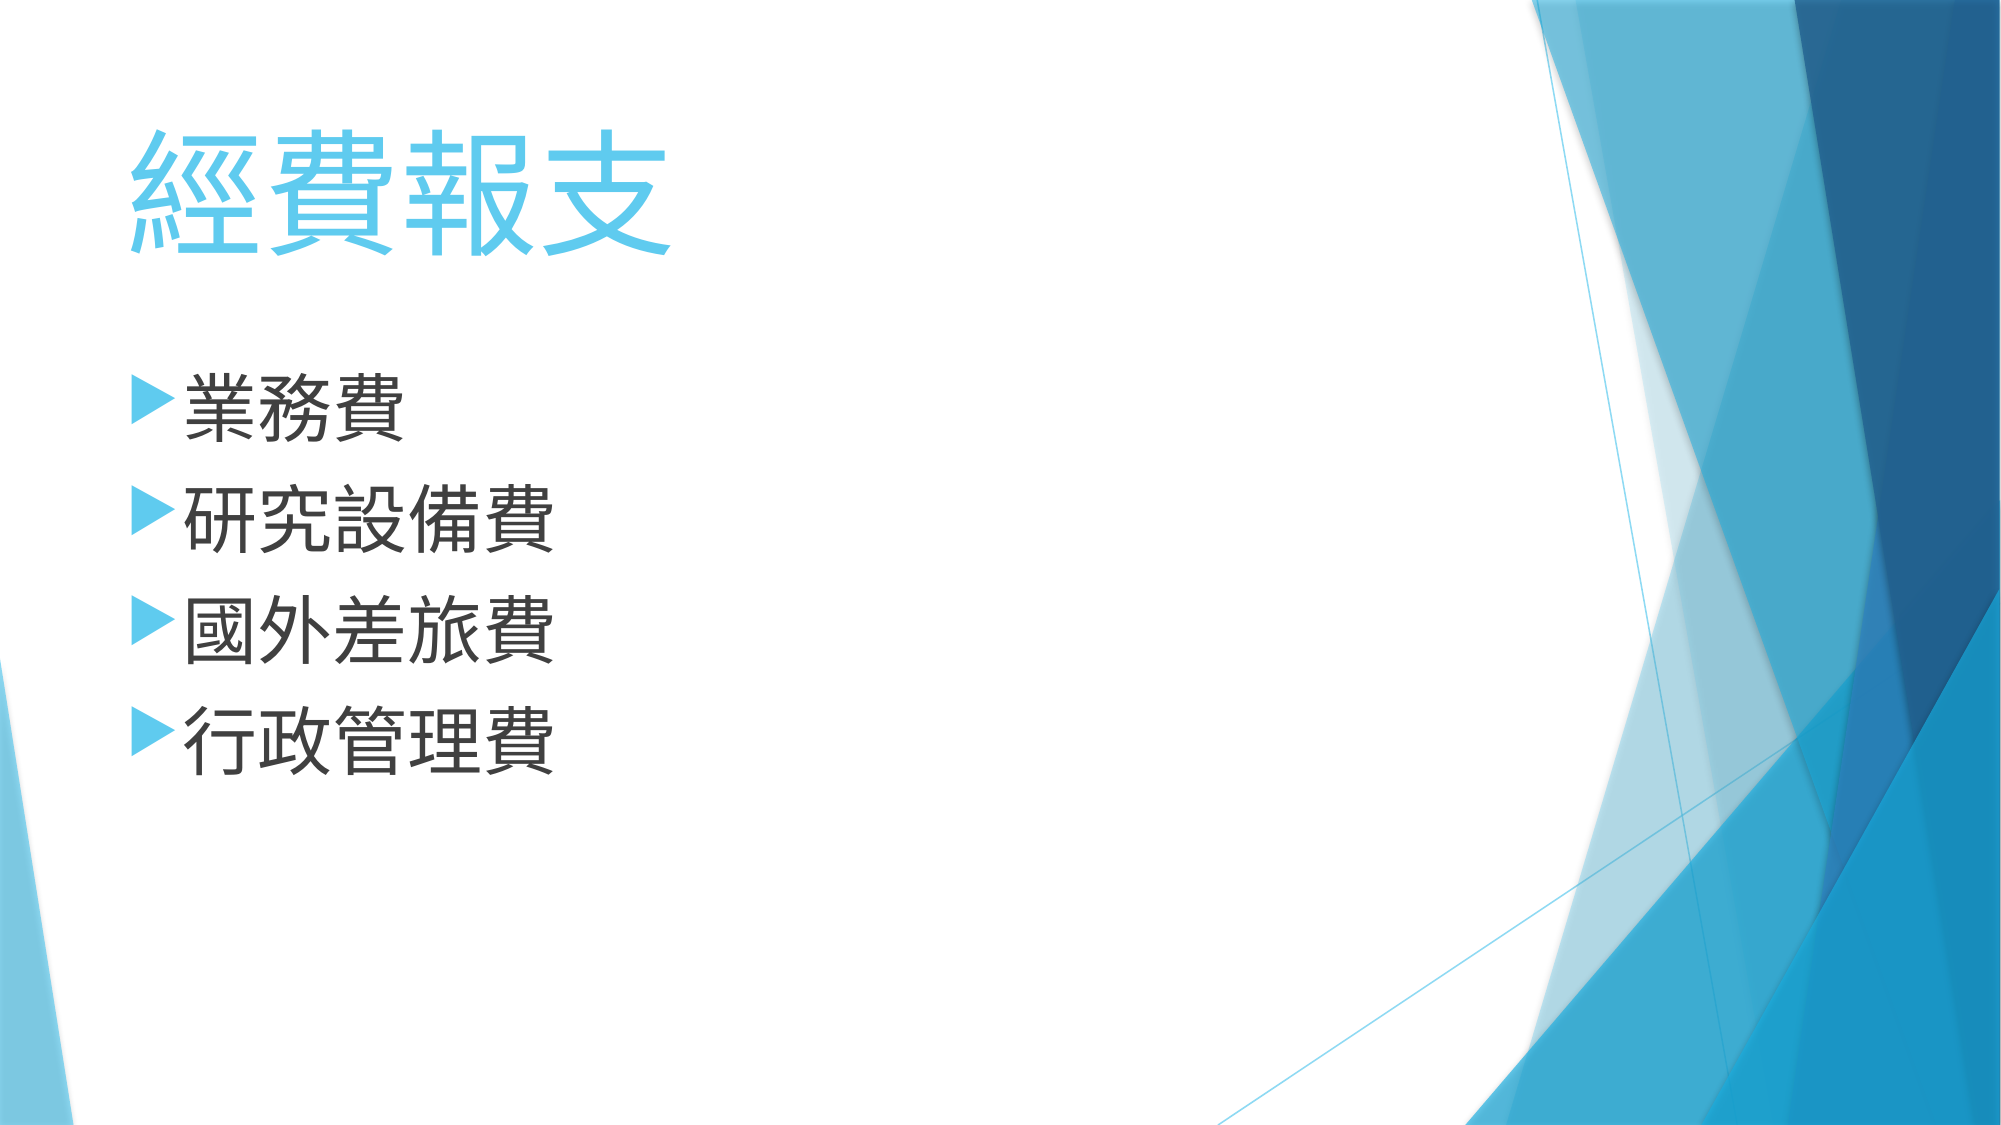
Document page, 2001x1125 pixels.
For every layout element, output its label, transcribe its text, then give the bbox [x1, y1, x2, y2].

title 經費報支 [111, 99, 1522, 317]
list 業務費 研究設備費 國外差旅費 行政管理費 [111, 354, 1522, 992]
